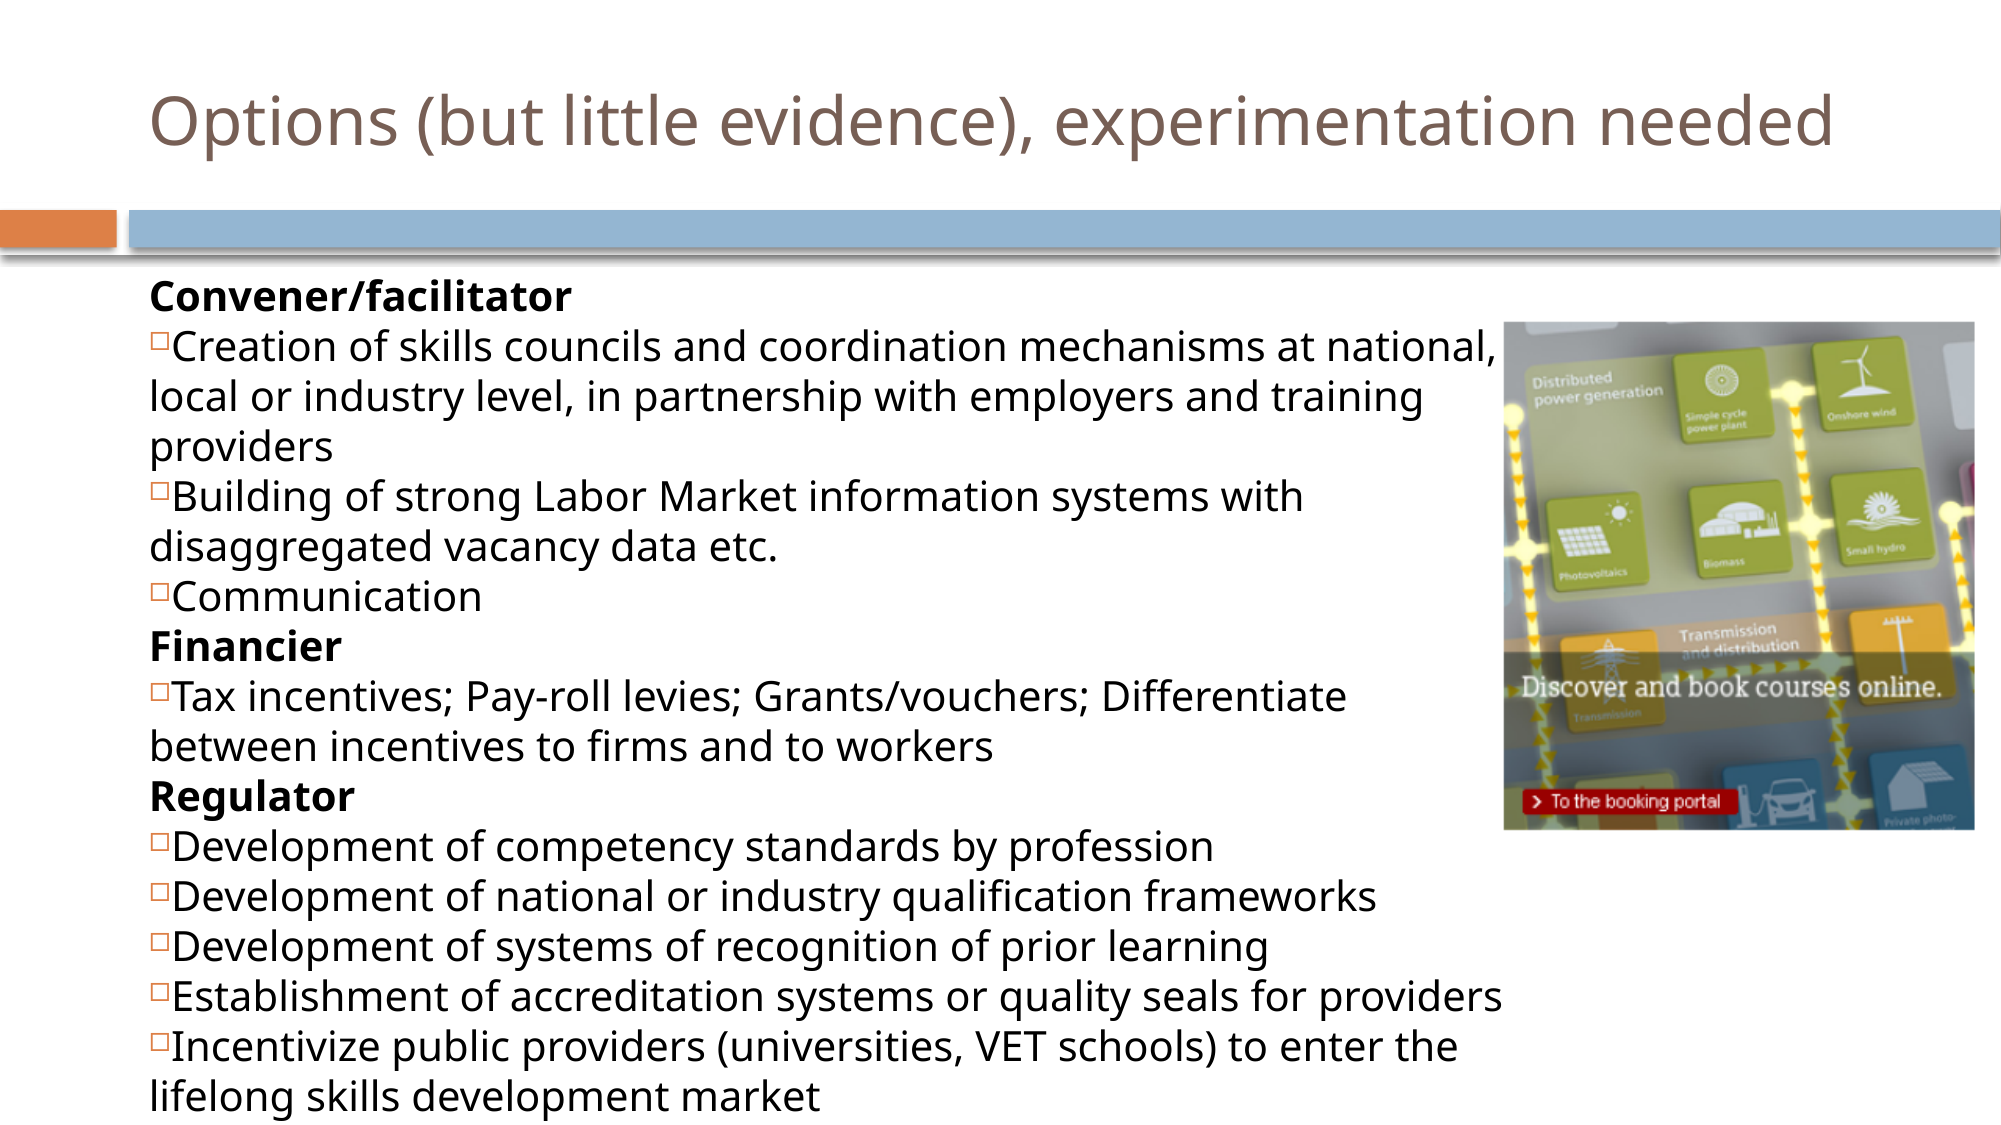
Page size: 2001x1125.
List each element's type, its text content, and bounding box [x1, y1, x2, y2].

list Convener/facilitator Creation of skills councils and coordination mechanisms at national, local or industry level, in partnership with employers and training providers Building of strong Labor Market information systems with disaggregated vacancy data etc. Communication Financier Tax incentives; Pay-roll levies; Grants/vouchers; Differentiate between incentives to firms and to workers Regulator Development of competency standards by profession Development of national or industry qualification frameworks Development of systems of recognition of prior learning Establishment of accreditation systems or quality seals for providers Incentivize public providers (universities, VET schools) to enter the lifelong skills development market [133, 262, 1530, 1000]
picture [1500, 318, 1979, 836]
title Options (but little evidence), experimentation needed [133, 37, 1918, 200]
